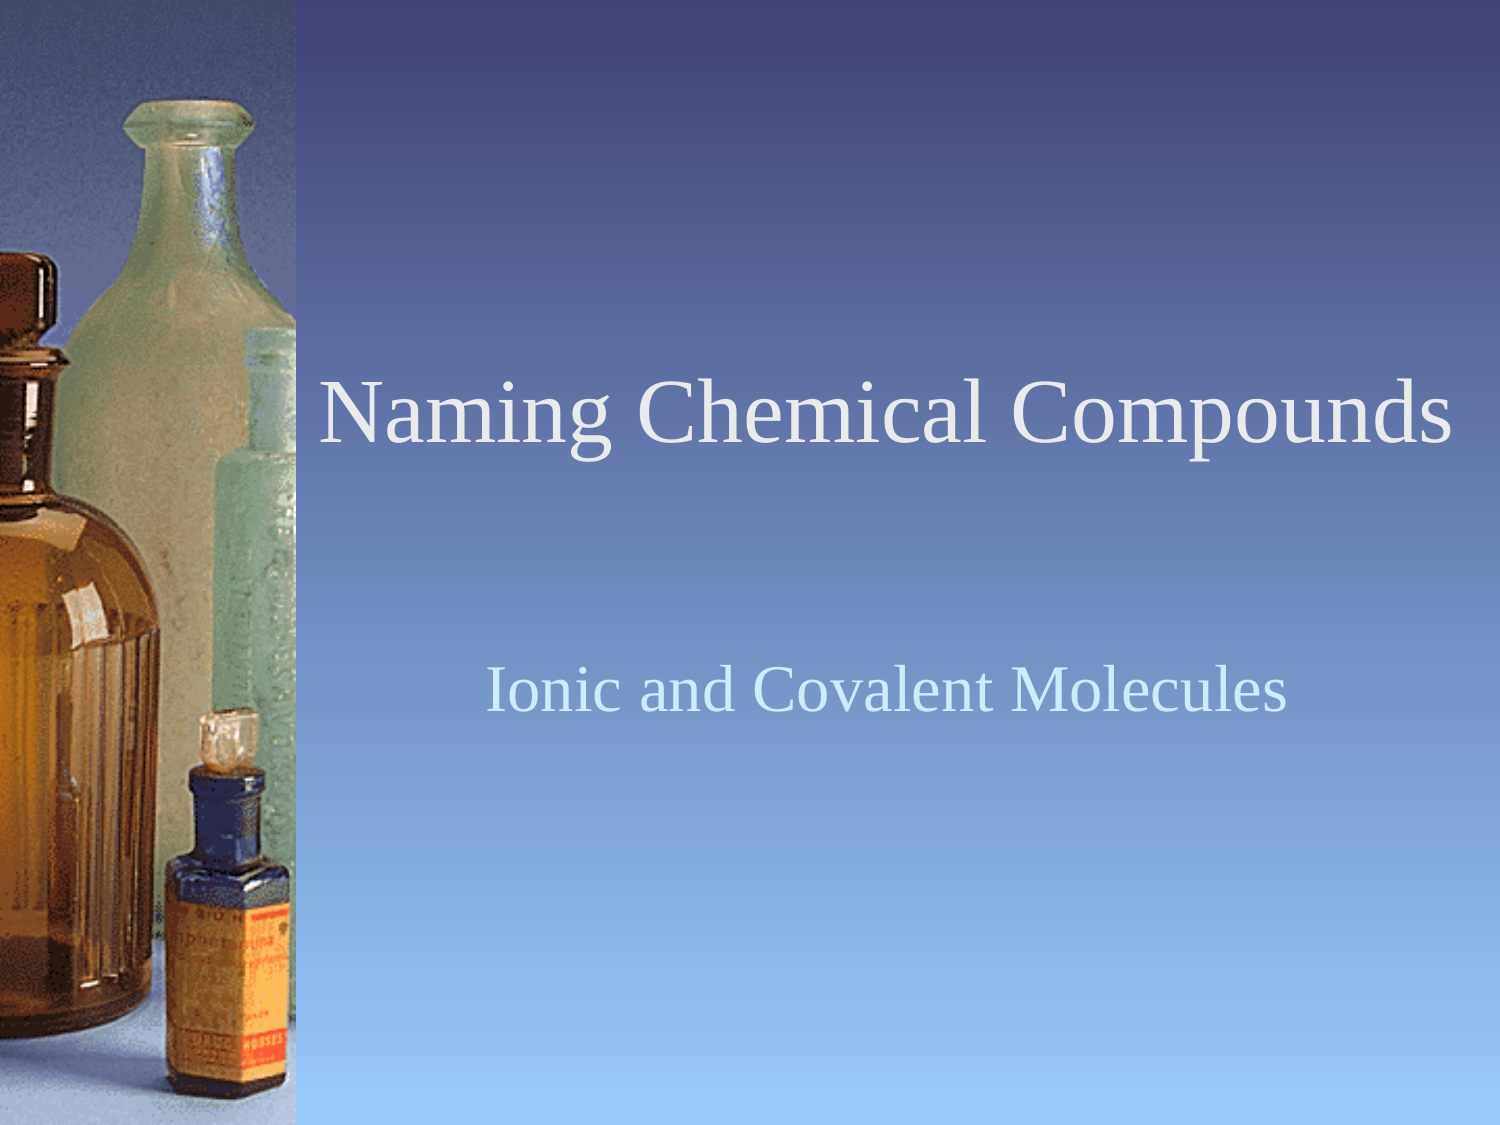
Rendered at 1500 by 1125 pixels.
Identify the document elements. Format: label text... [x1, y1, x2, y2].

picture [0, 0, 296, 1125]
subtitle Ionic and Covalent Molecules [362, 637, 1413, 926]
title Naming Chemical Compounds [299, 249, 1476, 563]
